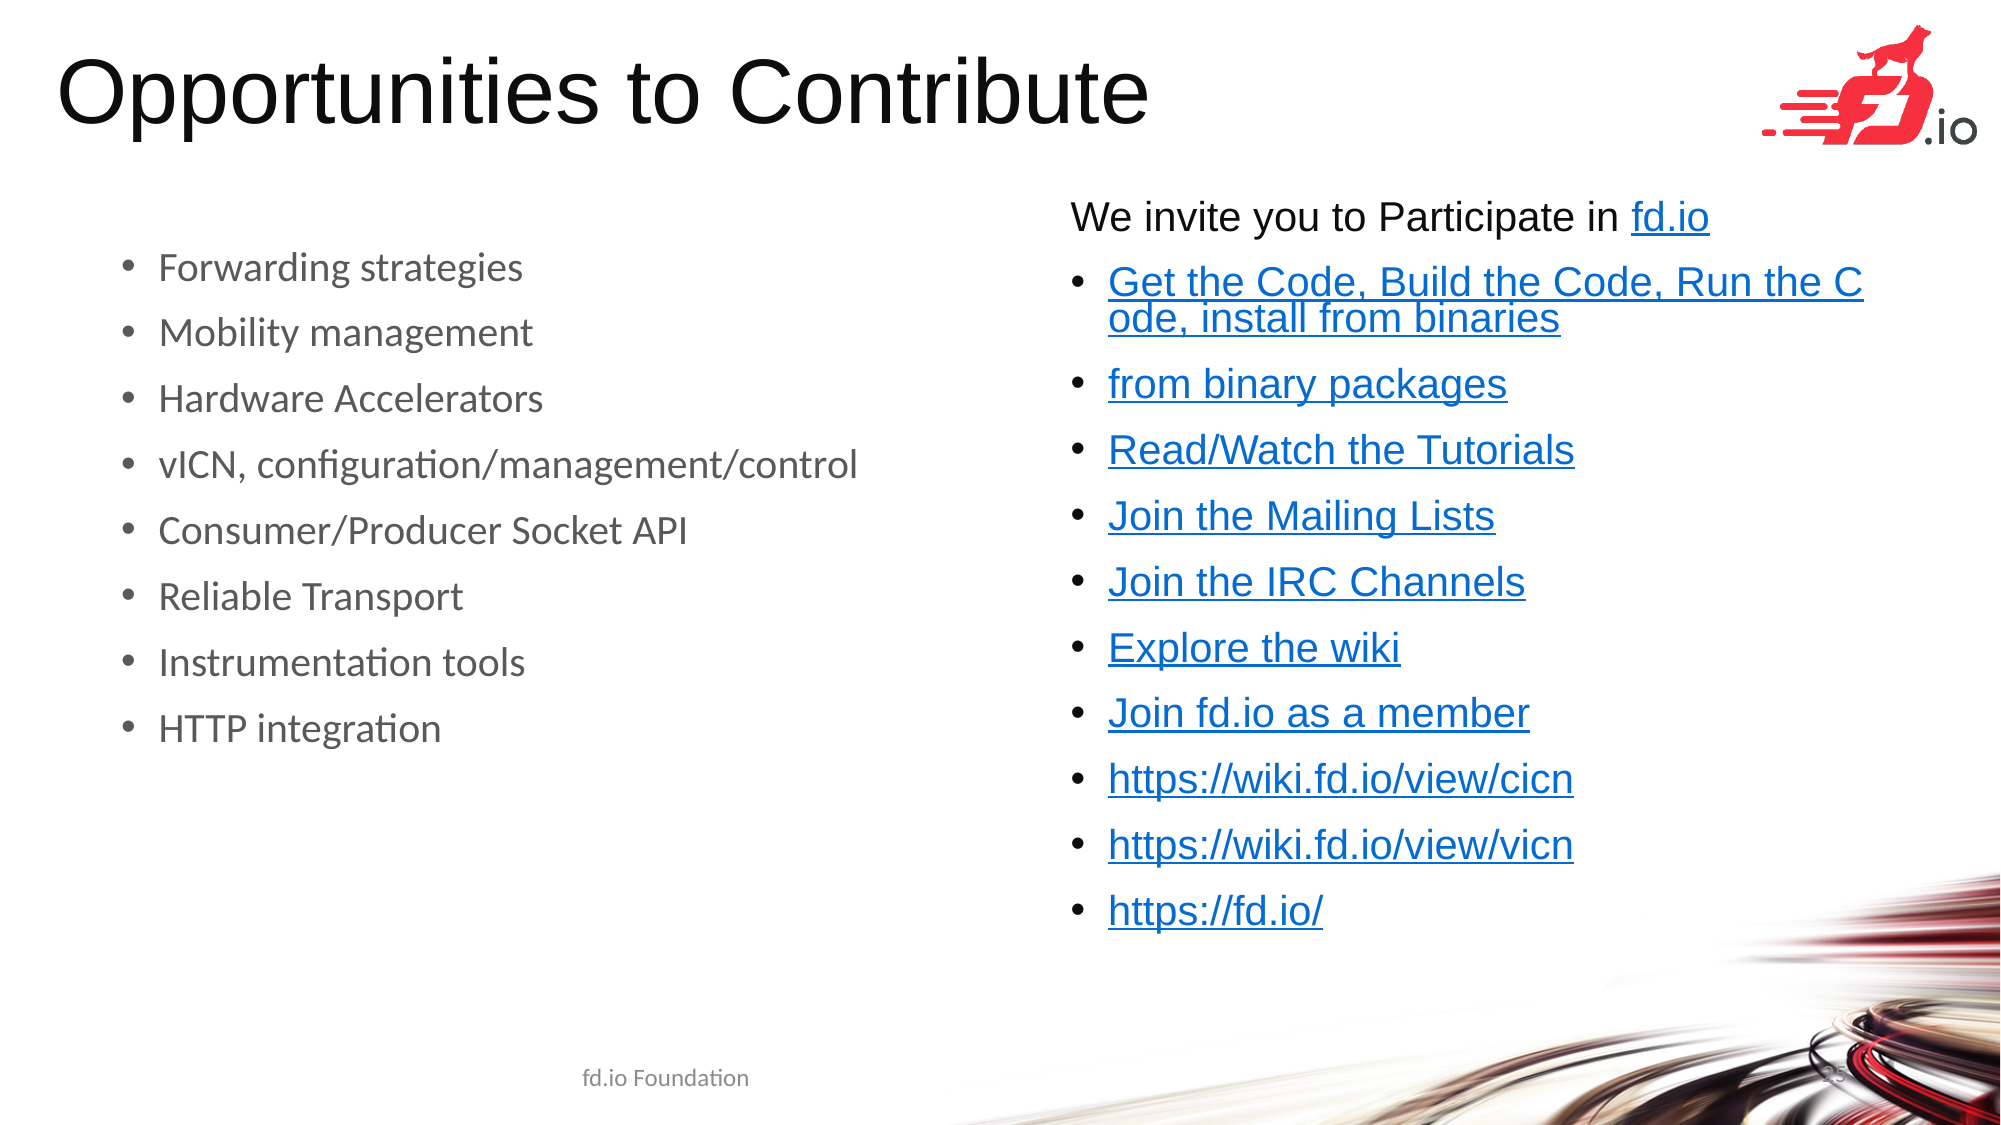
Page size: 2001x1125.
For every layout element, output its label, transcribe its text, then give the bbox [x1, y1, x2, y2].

picture [0, 0, 2001, 1125]
list We invite you to Participate in fd.io Get the Code, Build the Code, Run the Code, install from binaries from binary packages Read/Watch the Tutorials Join the Mailing Lists Join the IRC Channels Explore the wiki Join fd.io as a member https://wiki.fd.io/view/cicn https://wiki.fd.io/view/vicn https://fd.io/ [1055, 187, 1900, 1054]
title Opportunities to Contribute [40, 0, 1788, 188]
footer fd.io Foundation [281, 1046, 1051, 1107]
text_box Forwarding strategies Mobility management Hardware Accelerators vICN, configuration/management/control Consumer/Producer Socket API Reliable Transport Instrumentation tools HTTP integration [106, 237, 1016, 984]
slide_number 25 [1764, 1042, 1863, 1103]
